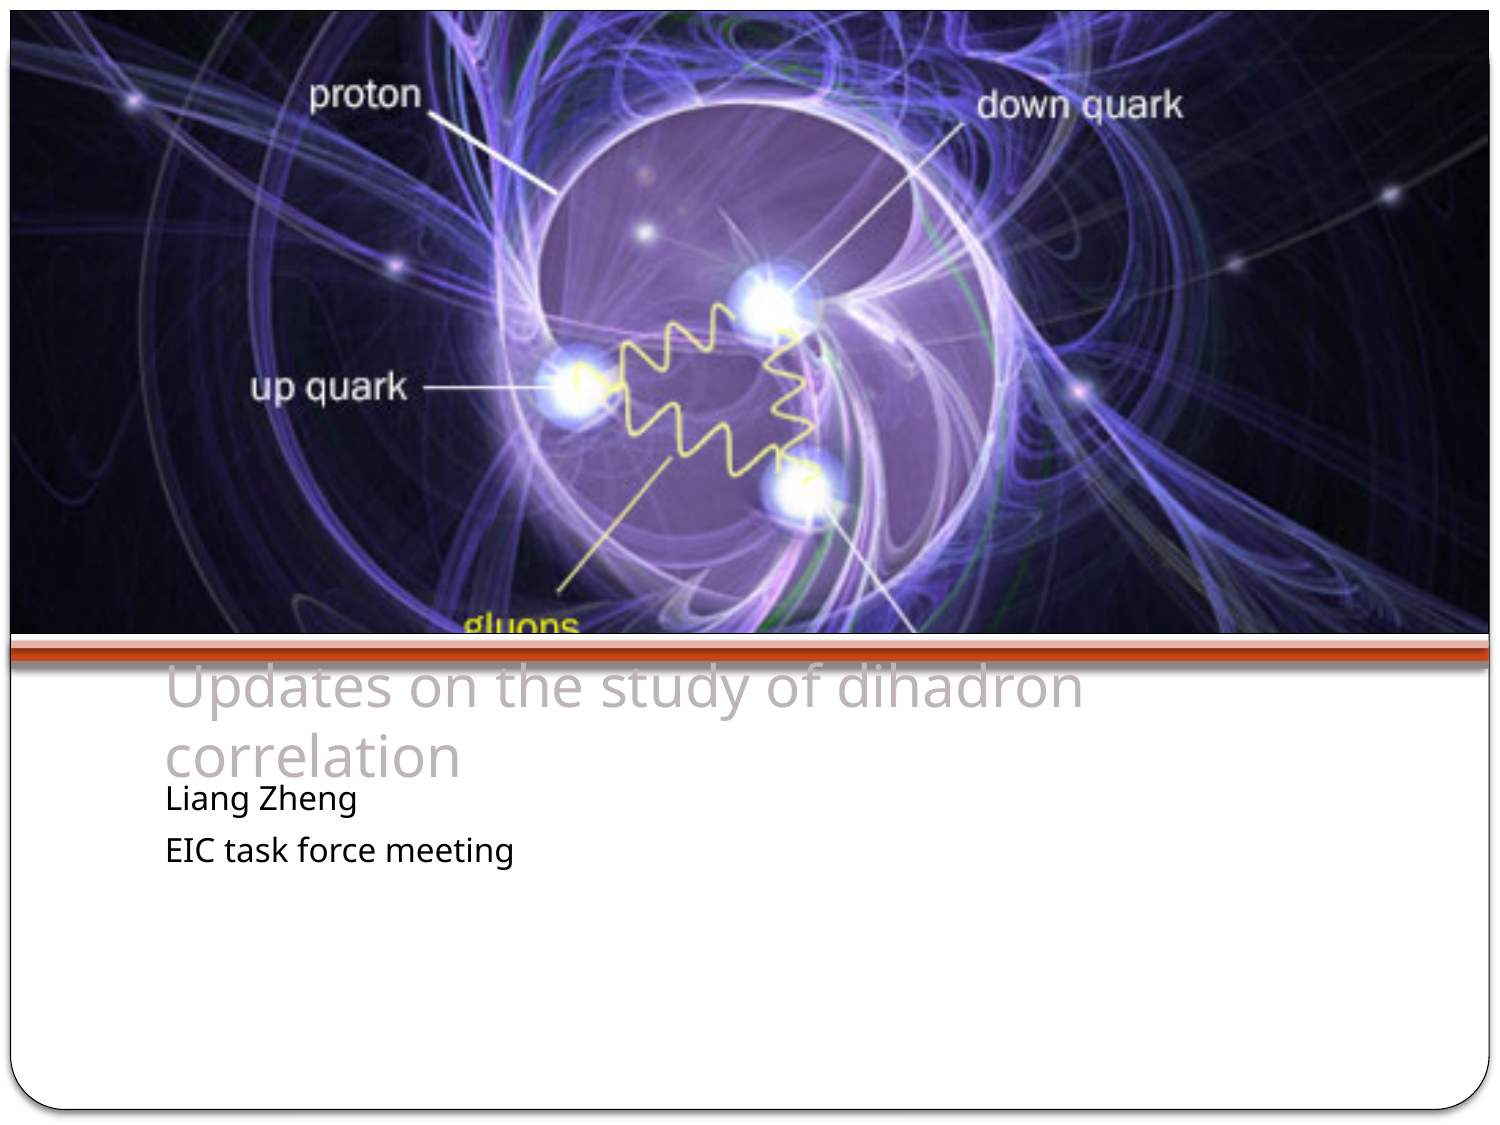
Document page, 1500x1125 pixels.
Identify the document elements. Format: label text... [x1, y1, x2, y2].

picture [10, 10, 1489, 634]
title Updates on the study of dihadron correlation [150, 680, 1350, 767]
list Liang Zheng EIC task force meeting [150, 770, 1350, 883]
